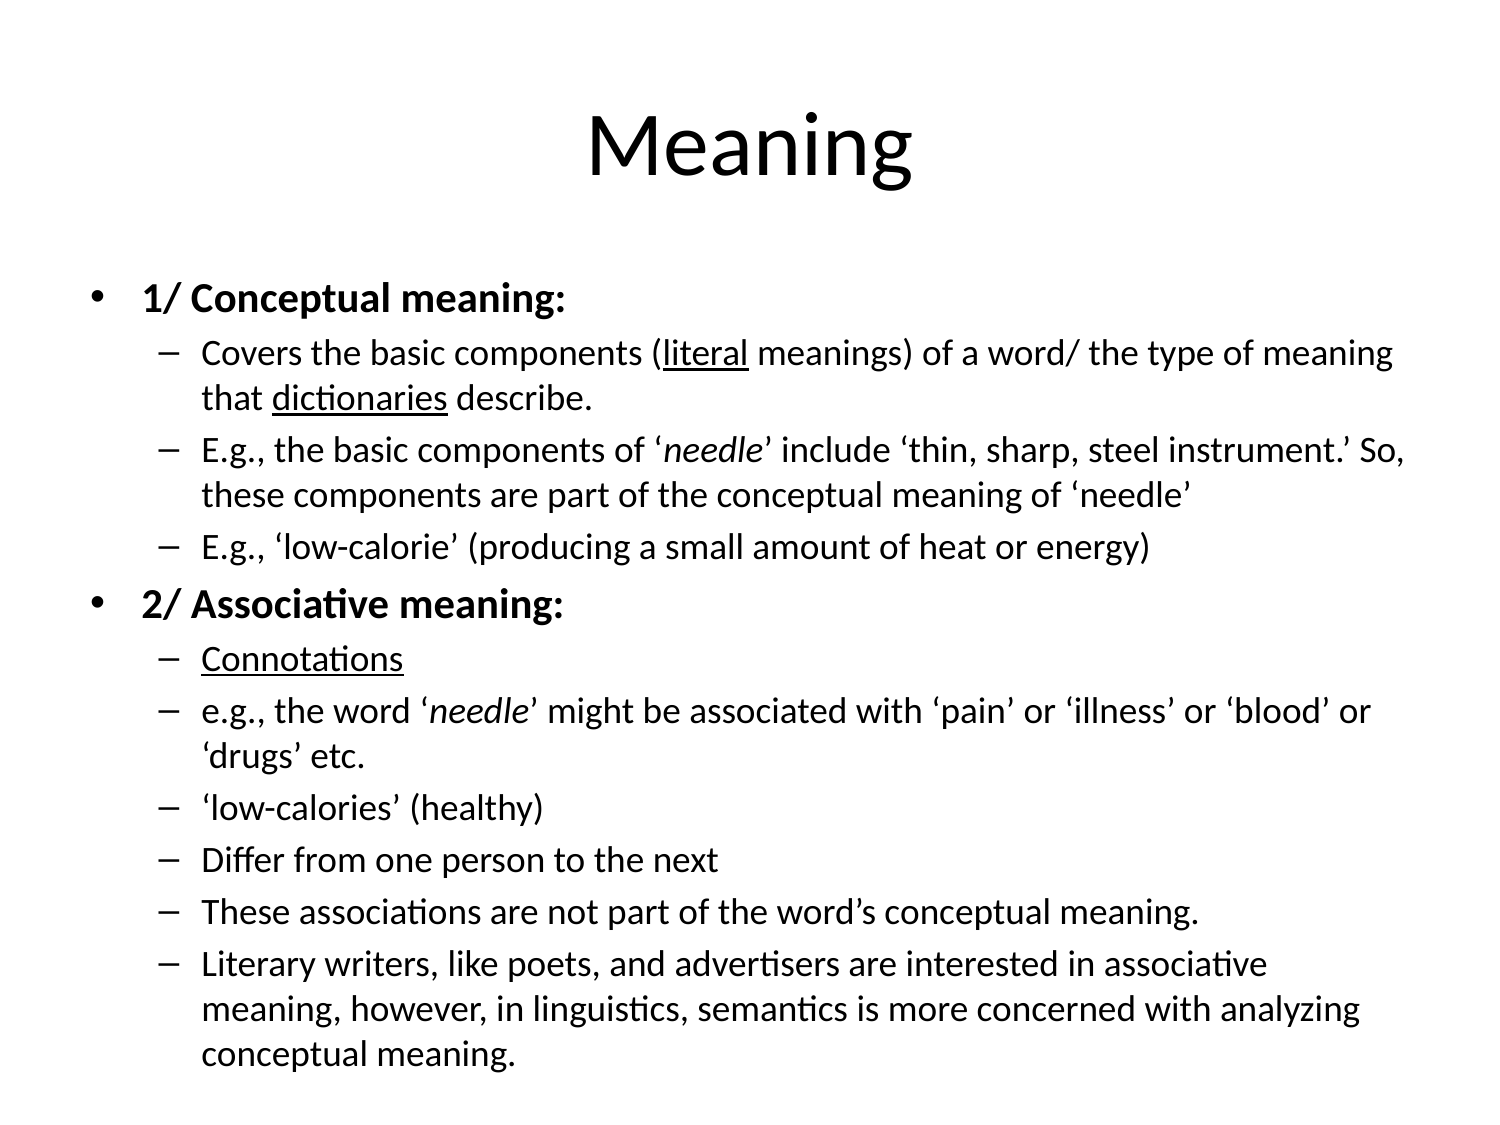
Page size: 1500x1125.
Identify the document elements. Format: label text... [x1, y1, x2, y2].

title Meaning [75, 45, 1425, 233]
list 1/ Conceptual meaning: Covers the basic components (literal meanings) of a word/ the type of meaning that dictionaries describe. E.g., the basic components of ‘needle’ include ‘thin, sharp, steel instrument.’ So, these components are part of the conceptual meaning of ‘needle’ E.g., ‘low-calorie’ (producing a small amount of heat or energy) 2/ Associative meaning: Connotations e.g., the word ‘needle’ might be associated with ‘pain’ or ‘illness’ or ‘blood’ or ‘drugs’ etc. ‘low-calories’ (healthy) Differ from one person to the next These associations are not part of the word’s conceptual meaning. Literary writers, like poets, and advertisers are interested in associative meaning, however, in linguistics, semantics is more concerned with analyzing conceptual meaning. [75, 262, 1425, 1088]
